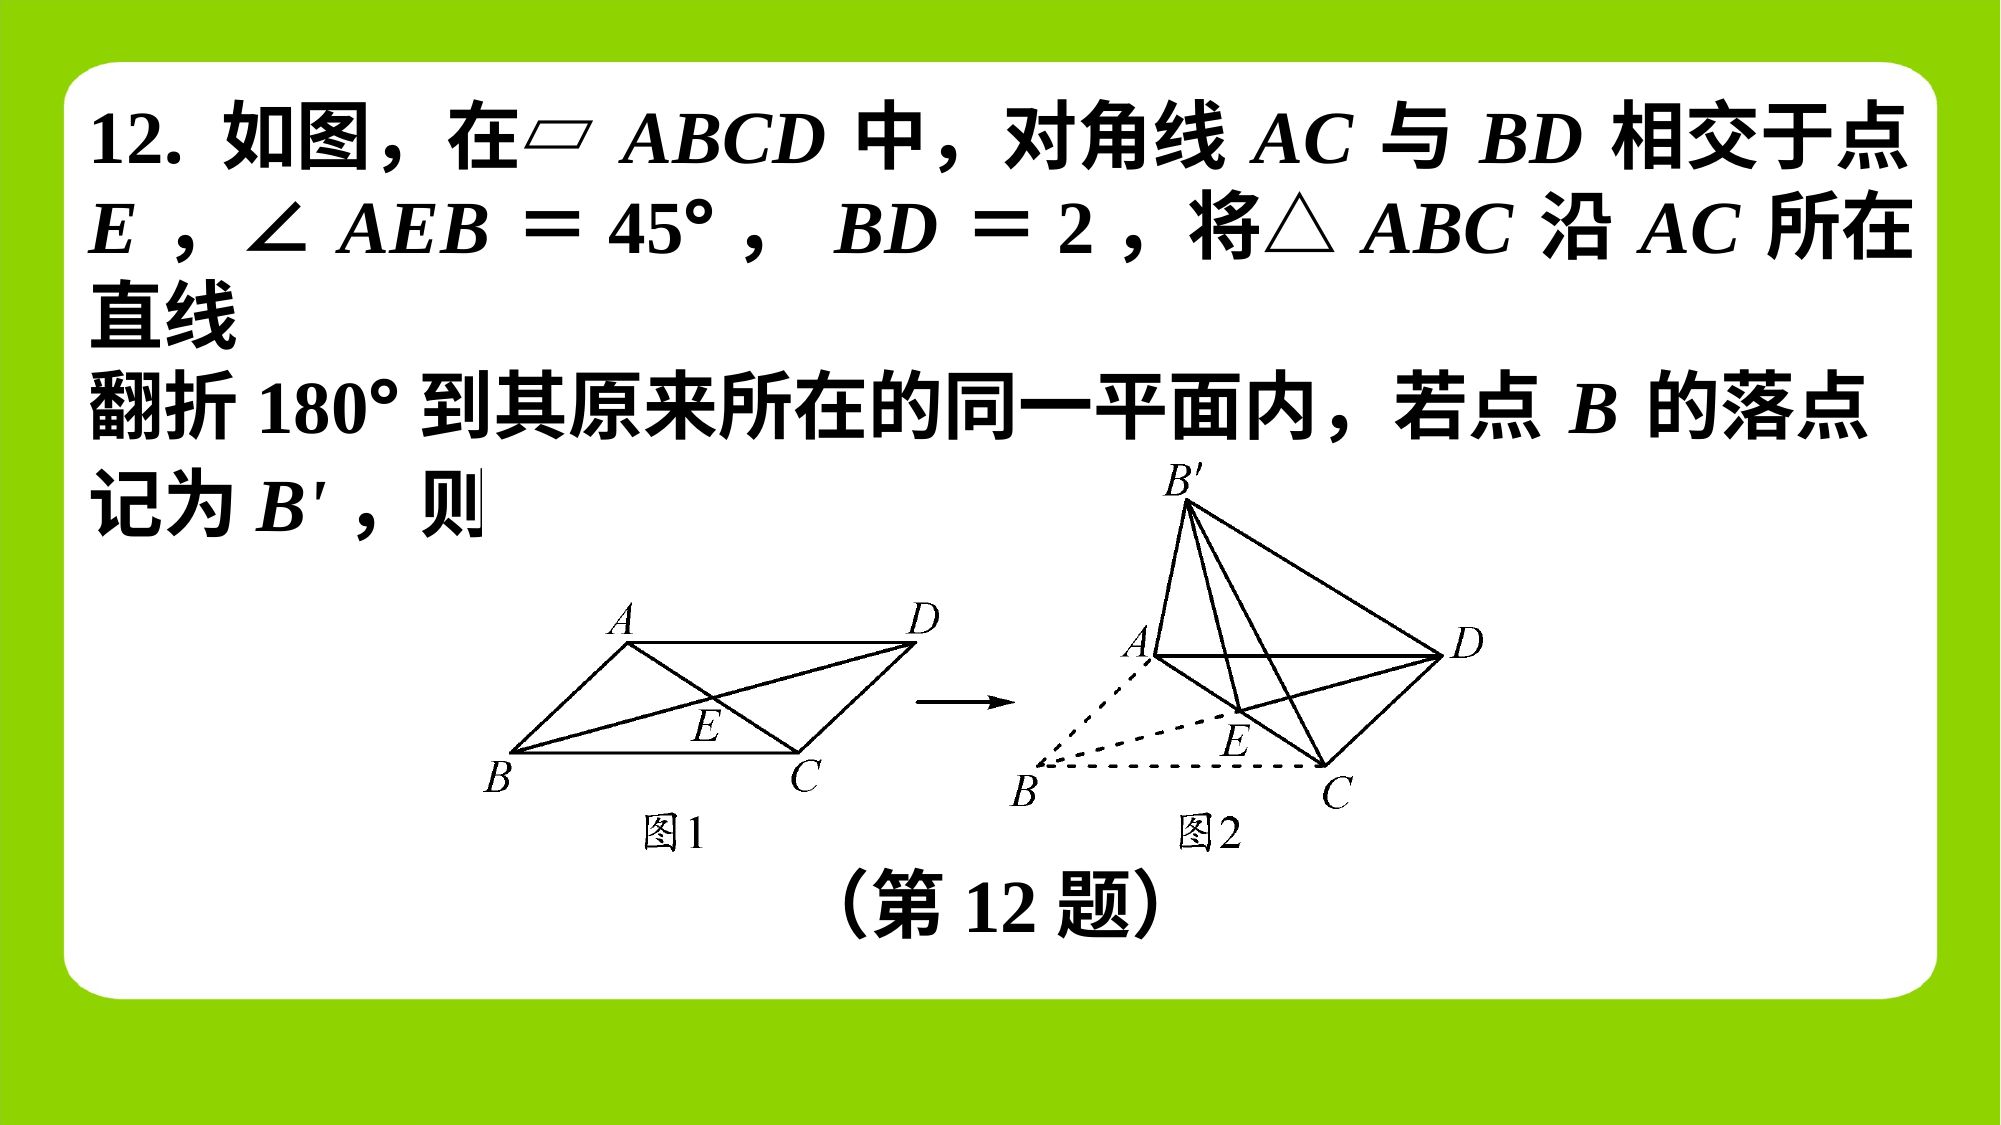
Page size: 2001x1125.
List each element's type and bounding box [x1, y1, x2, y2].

picture [0, 0, 2001, 1125]
text_box [482, 462, 1483, 949]
